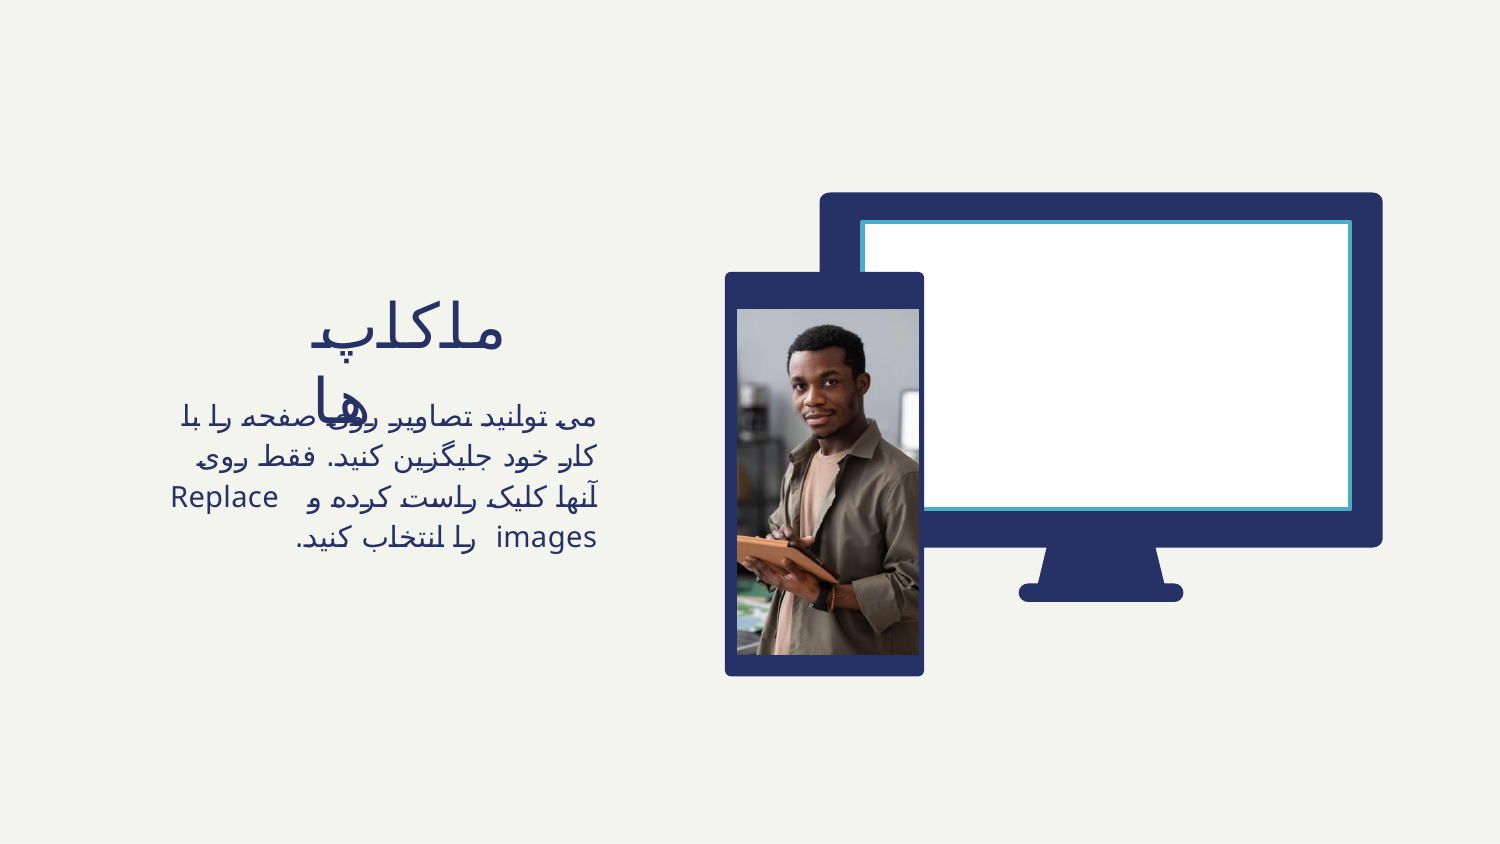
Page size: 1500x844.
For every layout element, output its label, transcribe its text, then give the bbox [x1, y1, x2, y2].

text_box [724, 271, 920, 677]
text_box می توانید تصاویر روی صفحه را با کار خود جایگزین کنید. فقط روی آنها کلیک راست کرده و Replace images را انتخاب کنید. [154, 389, 600, 554]
title ماکاپ ها [312, 284, 578, 389]
picture [737, 309, 919, 655]
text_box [740, 192, 1383, 667]
